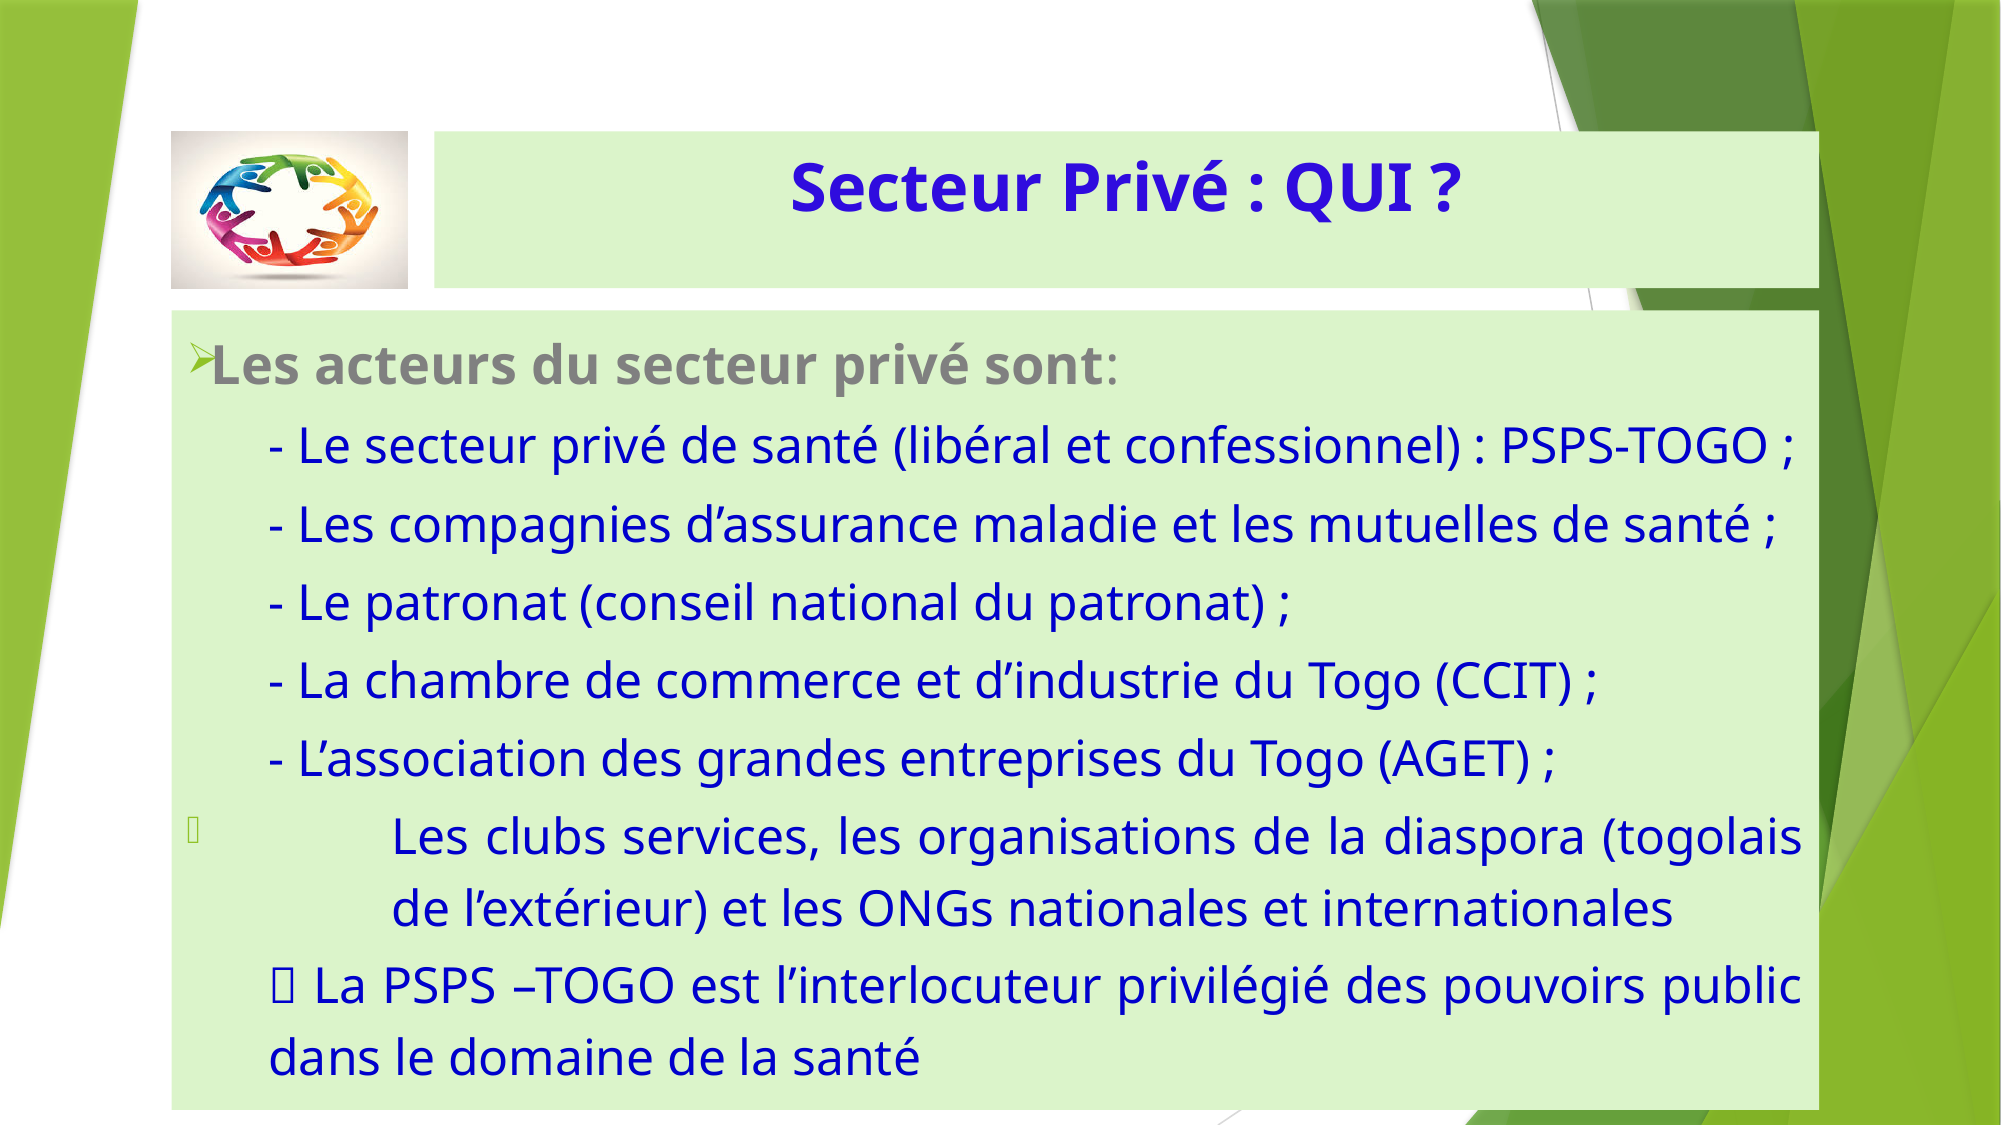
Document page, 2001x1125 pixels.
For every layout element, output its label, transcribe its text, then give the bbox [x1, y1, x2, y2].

picture [171, 130, 409, 289]
subtitle Les acteurs du secteur privé sont: - Le secteur privé de santé (libéral et confessionnel) : PSPS-TOGO ; - Les compagnies d’assurance maladie et les mutuelles de santé ; - Le patronat (conseil national du patronat) ; - La chambre de commerce et d’industrie du Togo (CCIT) ; - L’association des grandes entreprises du Togo (AGET) ; Les clubs services, les organisations de la diaspora (togolais de l’extérieur) et les ONGs nationales et internationales  La PSPS –TOGO est l’interlocuteur privilégié des pouvoirs public dans le domaine de la santé [171, 310, 1820, 1110]
text_box Secteur Privé : QUI ? [434, 131, 1820, 289]
